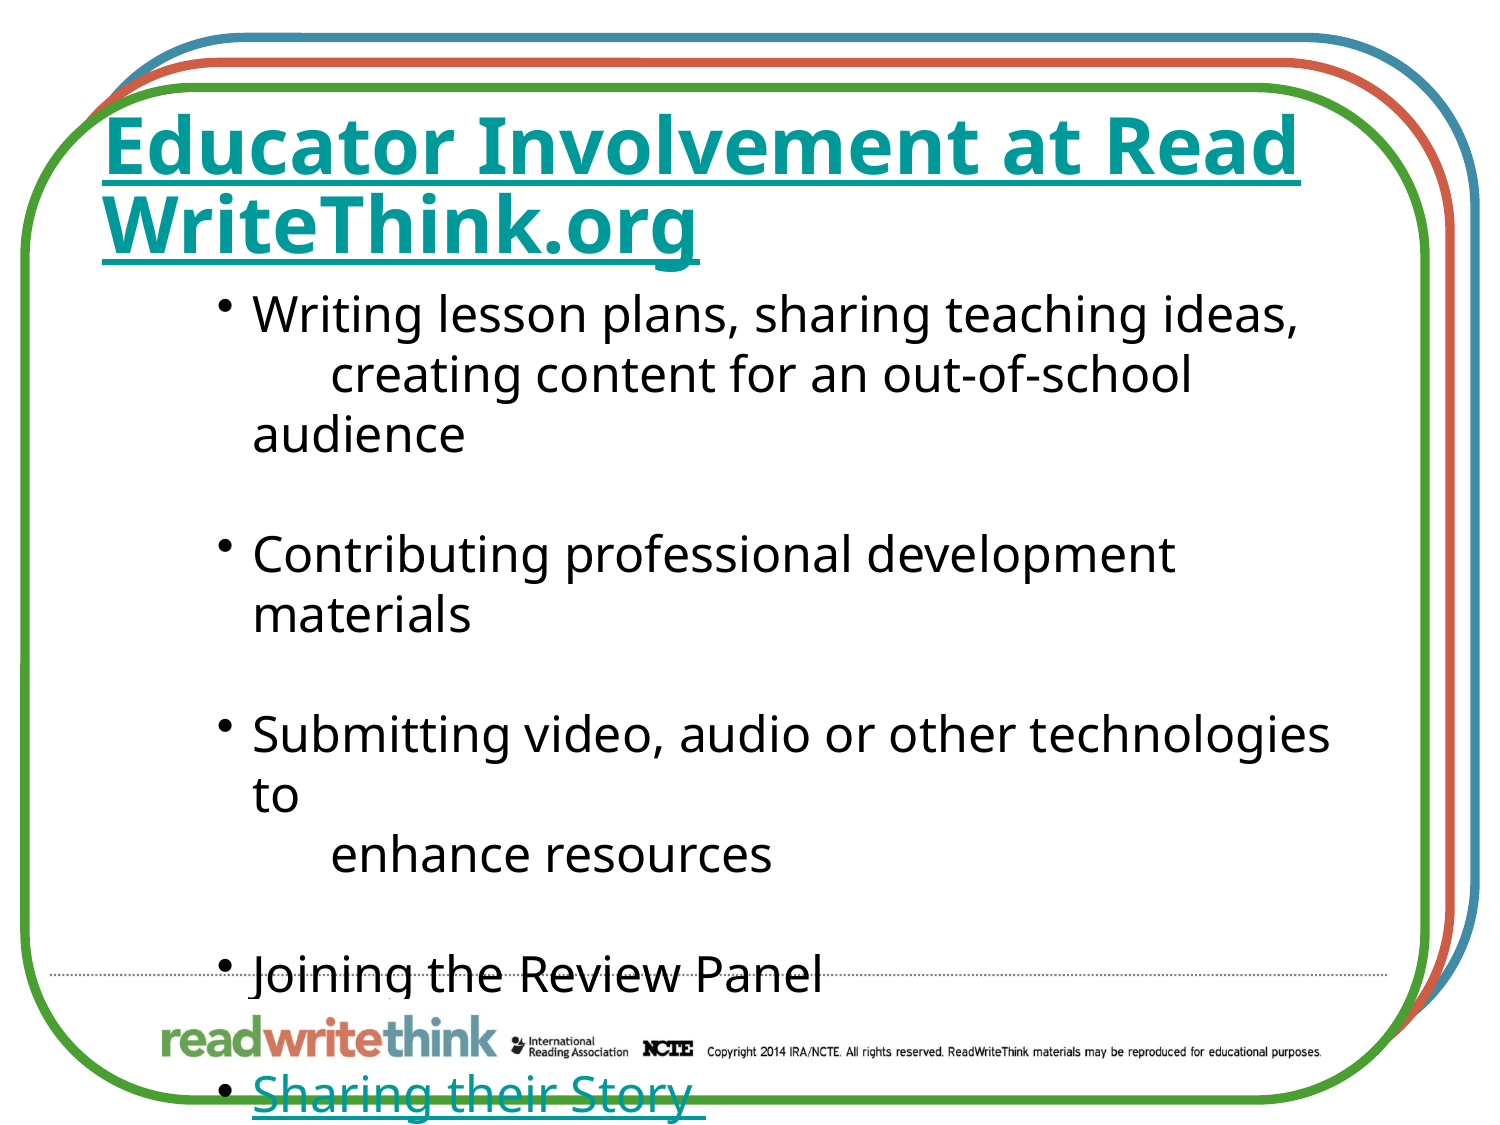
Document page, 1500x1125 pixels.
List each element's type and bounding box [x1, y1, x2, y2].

text_box [24, 37, 1476, 1101]
picture [162, 999, 1322, 1063]
